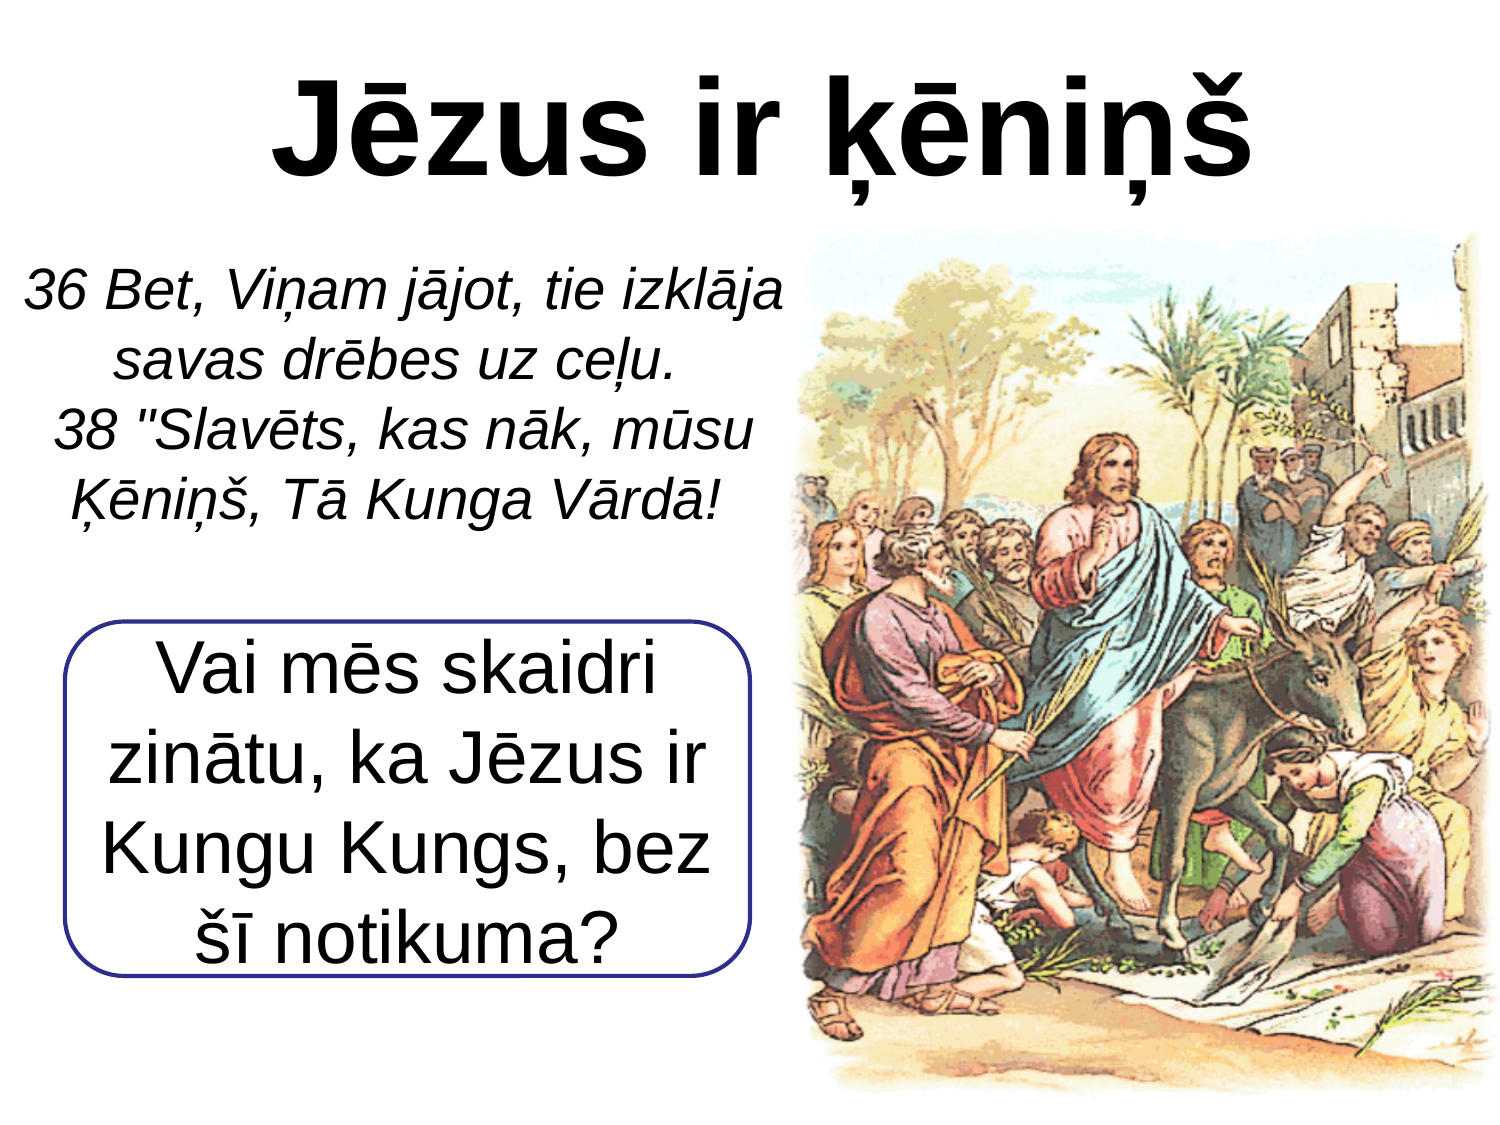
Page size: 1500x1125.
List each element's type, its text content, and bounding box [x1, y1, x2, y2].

title Jēzus ir ķēniņš [88, 50, 1439, 191]
text_box Vai mēs skaidri zinātu, ka Jēzus ir Kungu Kungs, bez šī notikuma? [62, 619, 753, 979]
list 36 Bet, Viņam jājot, tie izklāja savas drēbes uz ceļu. 38 "Slavēts, kas nāk, mūsu Ķēniņš, Tā Kunga Vārdā! [0, 243, 778, 422]
picture [783, 207, 1500, 1114]
